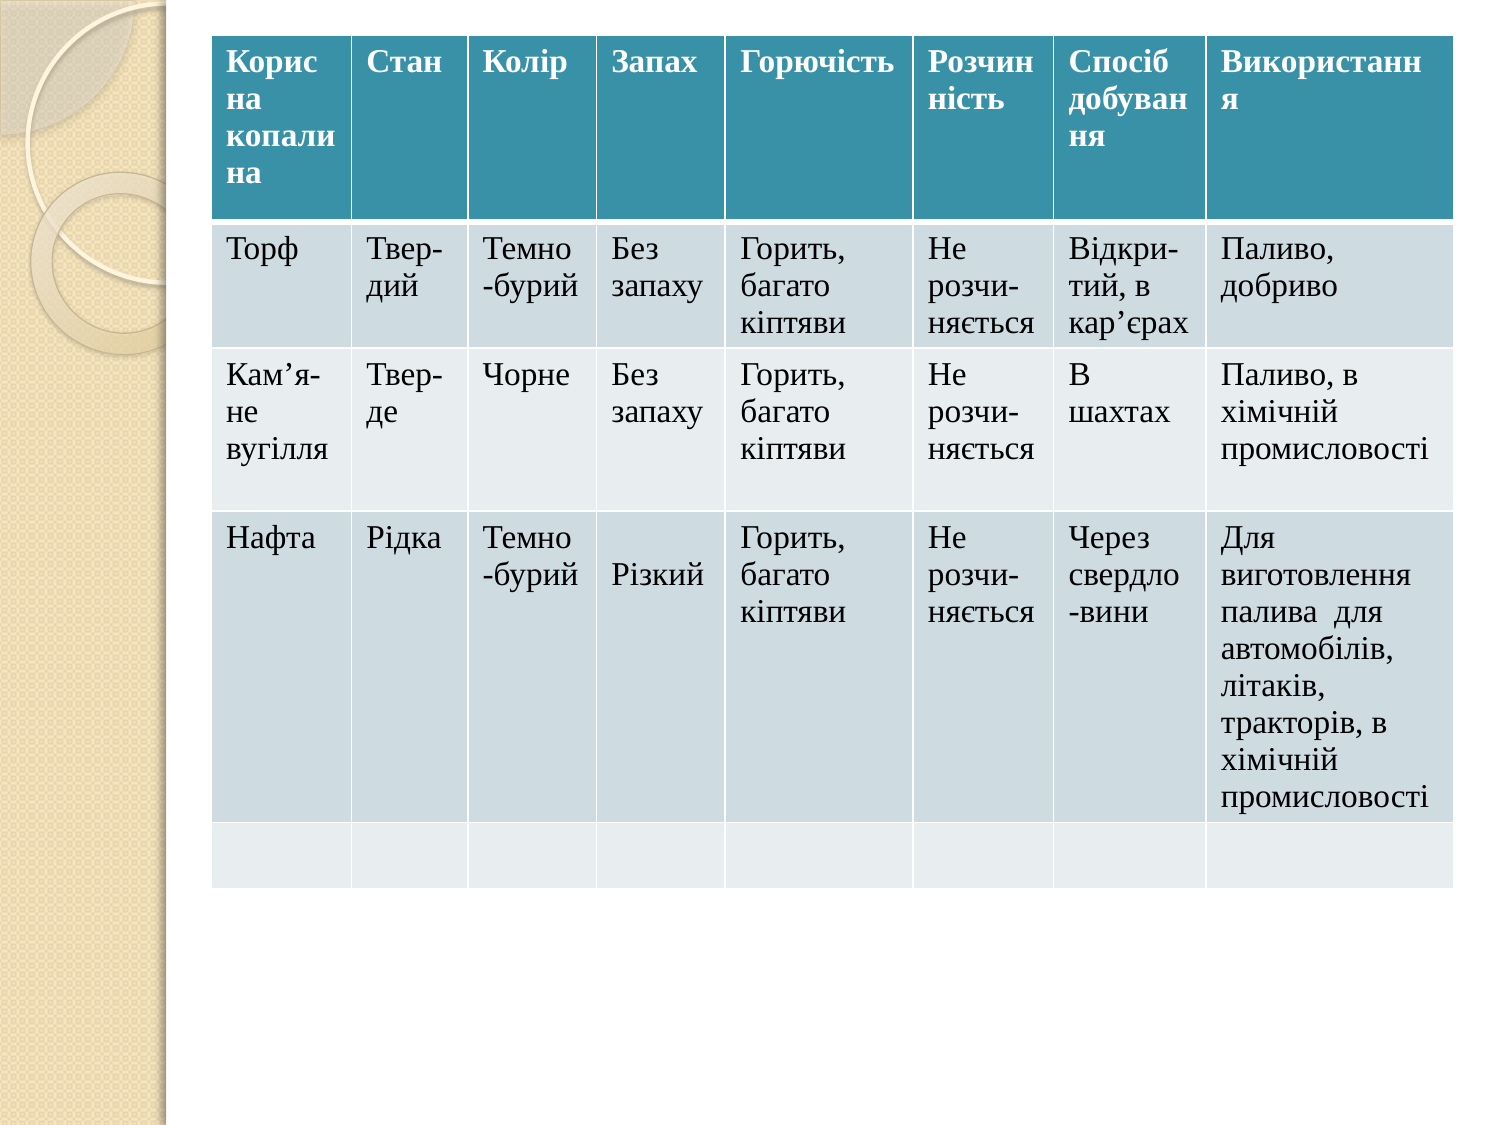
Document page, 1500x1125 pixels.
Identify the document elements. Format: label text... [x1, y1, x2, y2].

table_cell Паливо, в хімічній промисловості [1207, 349, 1453, 510]
table_cell Горить, багато кіптяви [726, 225, 912, 347]
table_header Стан [352, 36, 467, 219]
table_cell Горить, багато кіптяви [726, 349, 912, 510]
table_header Спосіб добування [1054, 36, 1205, 219]
table_cell Не розчи- няється [914, 512, 1053, 822]
table_header Корисна копалина [212, 36, 351, 219]
table_cell Твер- дий [352, 225, 467, 347]
table_cell Кам’я- не вугілля [212, 349, 351, 510]
table_cell Рідка [352, 512, 467, 822]
table_header Колір [469, 36, 596, 219]
table_cell Без запаху [597, 349, 724, 510]
table_cell Без запаху [597, 225, 724, 347]
table_cell Твер- де [352, 349, 467, 510]
table_cell Торф [212, 225, 351, 347]
table_cell Горить, багато кіптяви [726, 512, 912, 822]
table_cell Темно-бурий [469, 225, 596, 347]
table_cell [1054, 823, 1205, 888]
table_cell Чорне [469, 349, 596, 510]
table_cell В шахтах [1054, 349, 1205, 510]
table_cell Не розчи- няється [914, 349, 1053, 510]
table_cell [1207, 823, 1453, 888]
table_cell [212, 823, 351, 888]
table_cell [469, 823, 596, 888]
table_header Розчинність [914, 36, 1053, 219]
table_header Запах [597, 36, 724, 219]
table_cell [914, 823, 1053, 888]
table_cell Нафта [212, 512, 351, 822]
table_header Горючість [726, 36, 912, 219]
table_cell Різкий [597, 512, 724, 822]
table_cell Для виготовлення палива для автомобілів, літаків, тракторів, в хімічній промисловості [1207, 512, 1453, 822]
table_cell [726, 823, 912, 888]
table_cell Через свердло-вини [1054, 512, 1205, 822]
table_cell [352, 823, 467, 888]
table_header Використання [1207, 36, 1453, 219]
table_cell Не розчи- няється [914, 225, 1053, 347]
table_cell Відкри-тий, в кар’єрах [1054, 225, 1205, 347]
table_cell Паливо, добриво [1207, 225, 1453, 347]
table_cell Темно-бурий [469, 512, 596, 822]
table_cell [597, 823, 724, 888]
